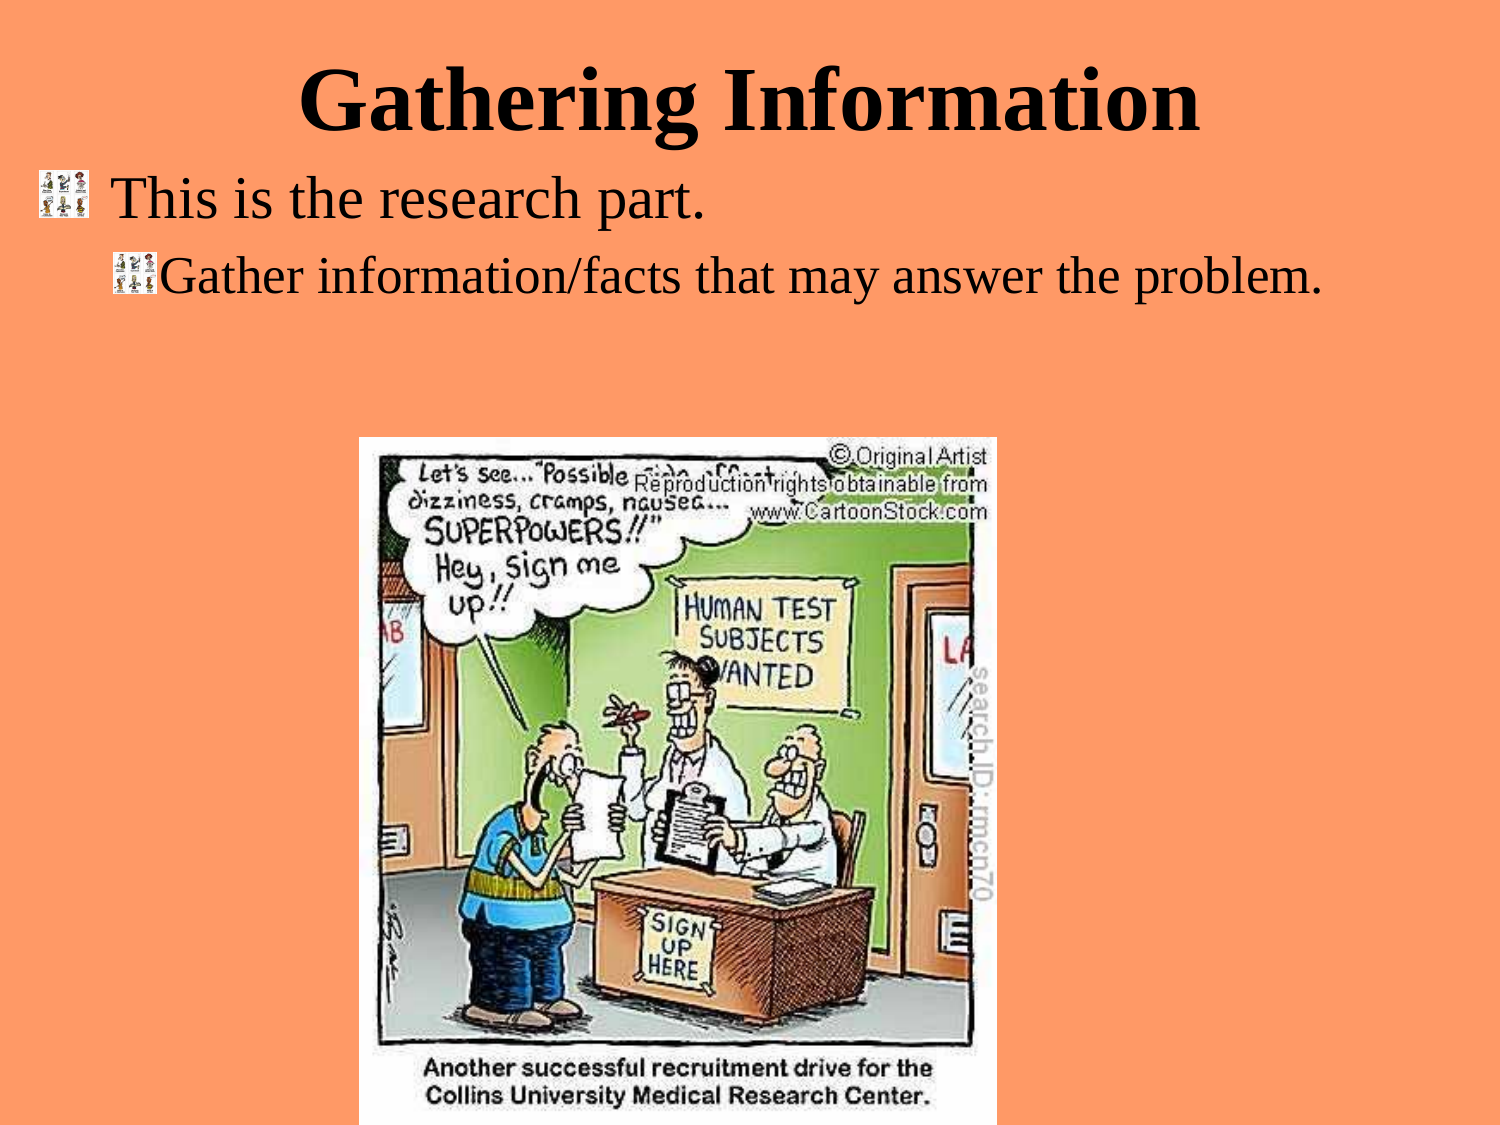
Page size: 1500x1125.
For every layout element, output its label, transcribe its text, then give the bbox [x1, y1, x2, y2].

picture [113, 252, 157, 294]
list This is the research part. Gather information/facts that may answer the problem. [24, 149, 1500, 313]
title Gathering Information [75, 0, 1425, 149]
picture [39, 170, 89, 218]
picture [358, 437, 997, 1125]
